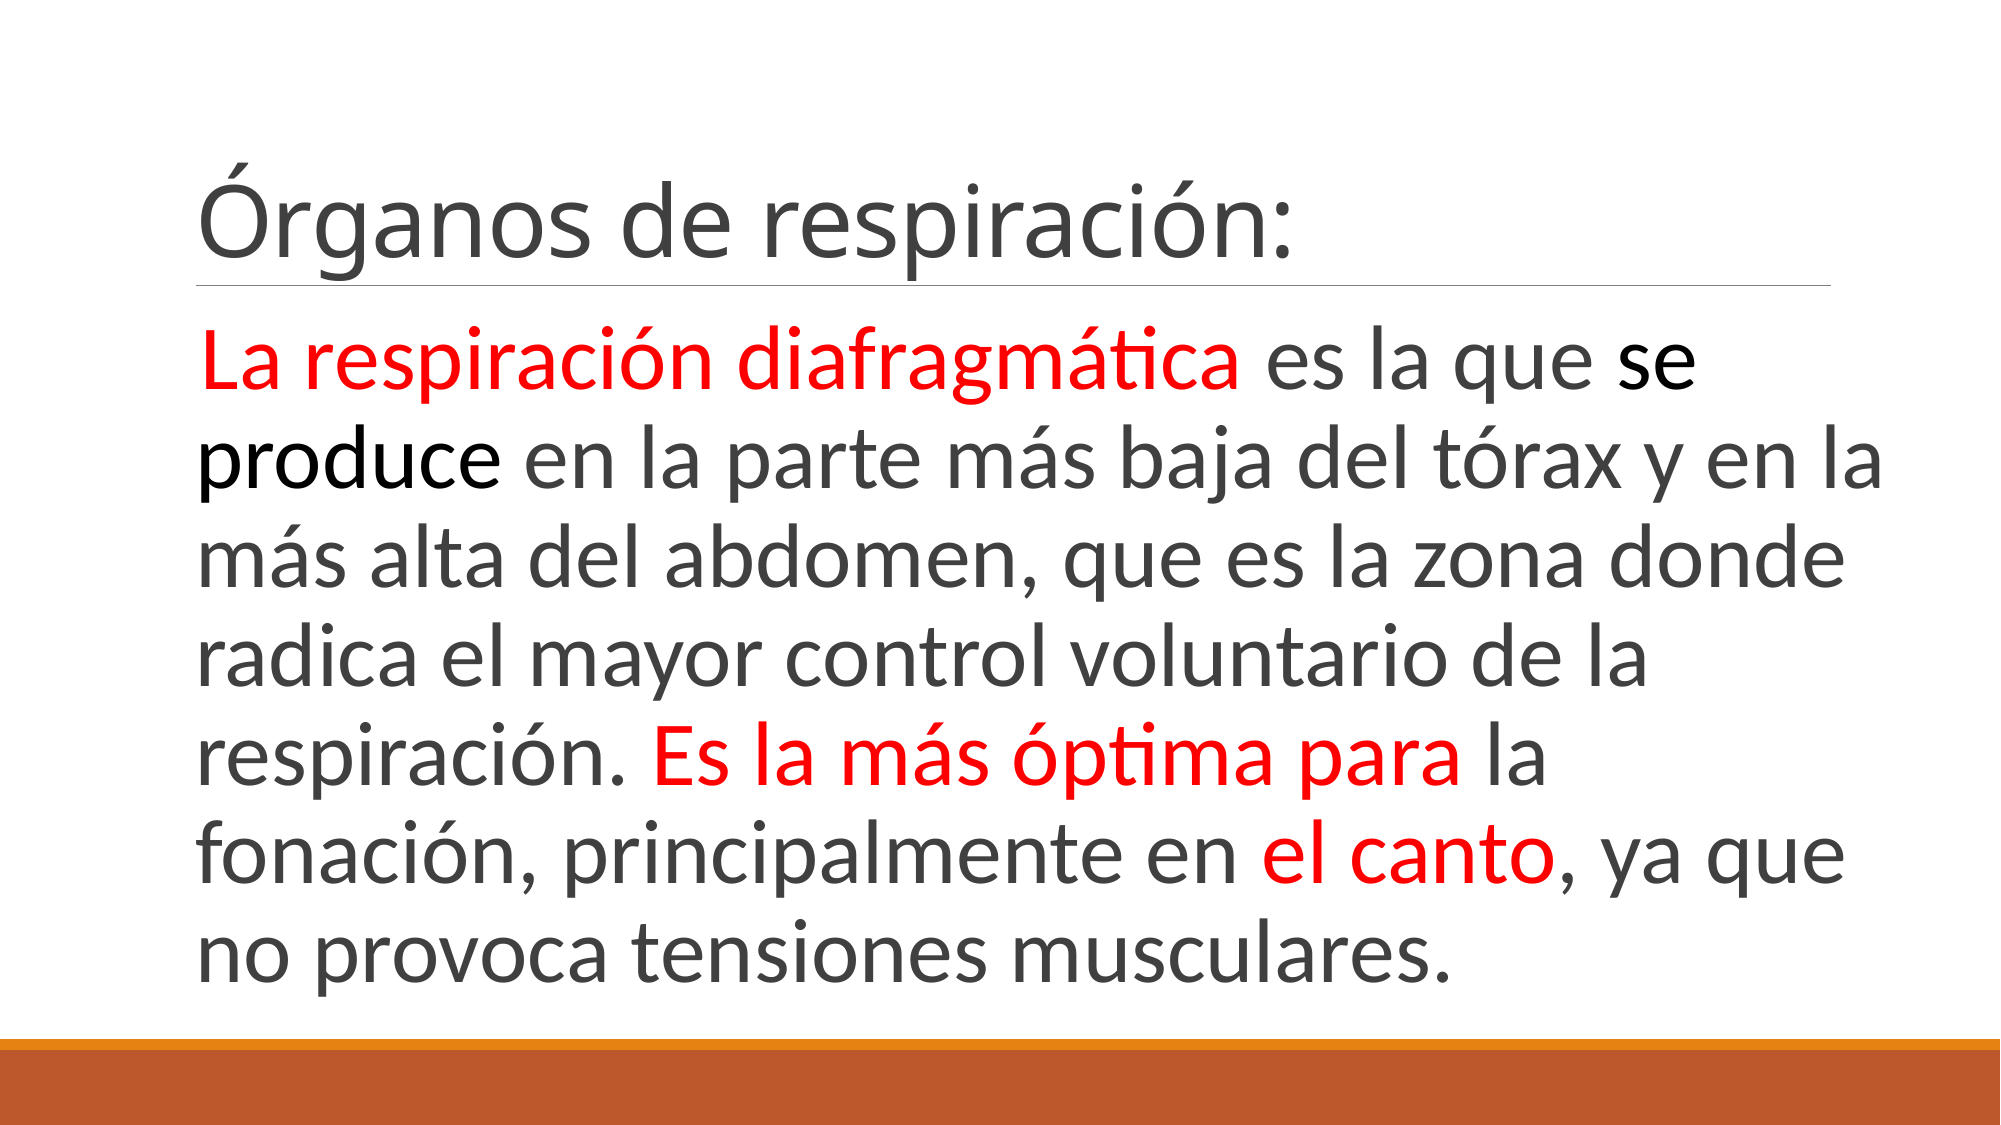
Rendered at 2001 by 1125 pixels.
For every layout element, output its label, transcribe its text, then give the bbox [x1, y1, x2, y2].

list La respiración diafragmática es la que se produce en la parte más baja del tórax y en la más alta del abdomen, que es la zona donde radica el mayor control voluntario de la respiración. Es la más óptima para la fonación, principalmente en el canto, ya que no provoca tensiones musculares. [180, 302, 1891, 963]
title Órganos de respiración: [180, 47, 1830, 285]
